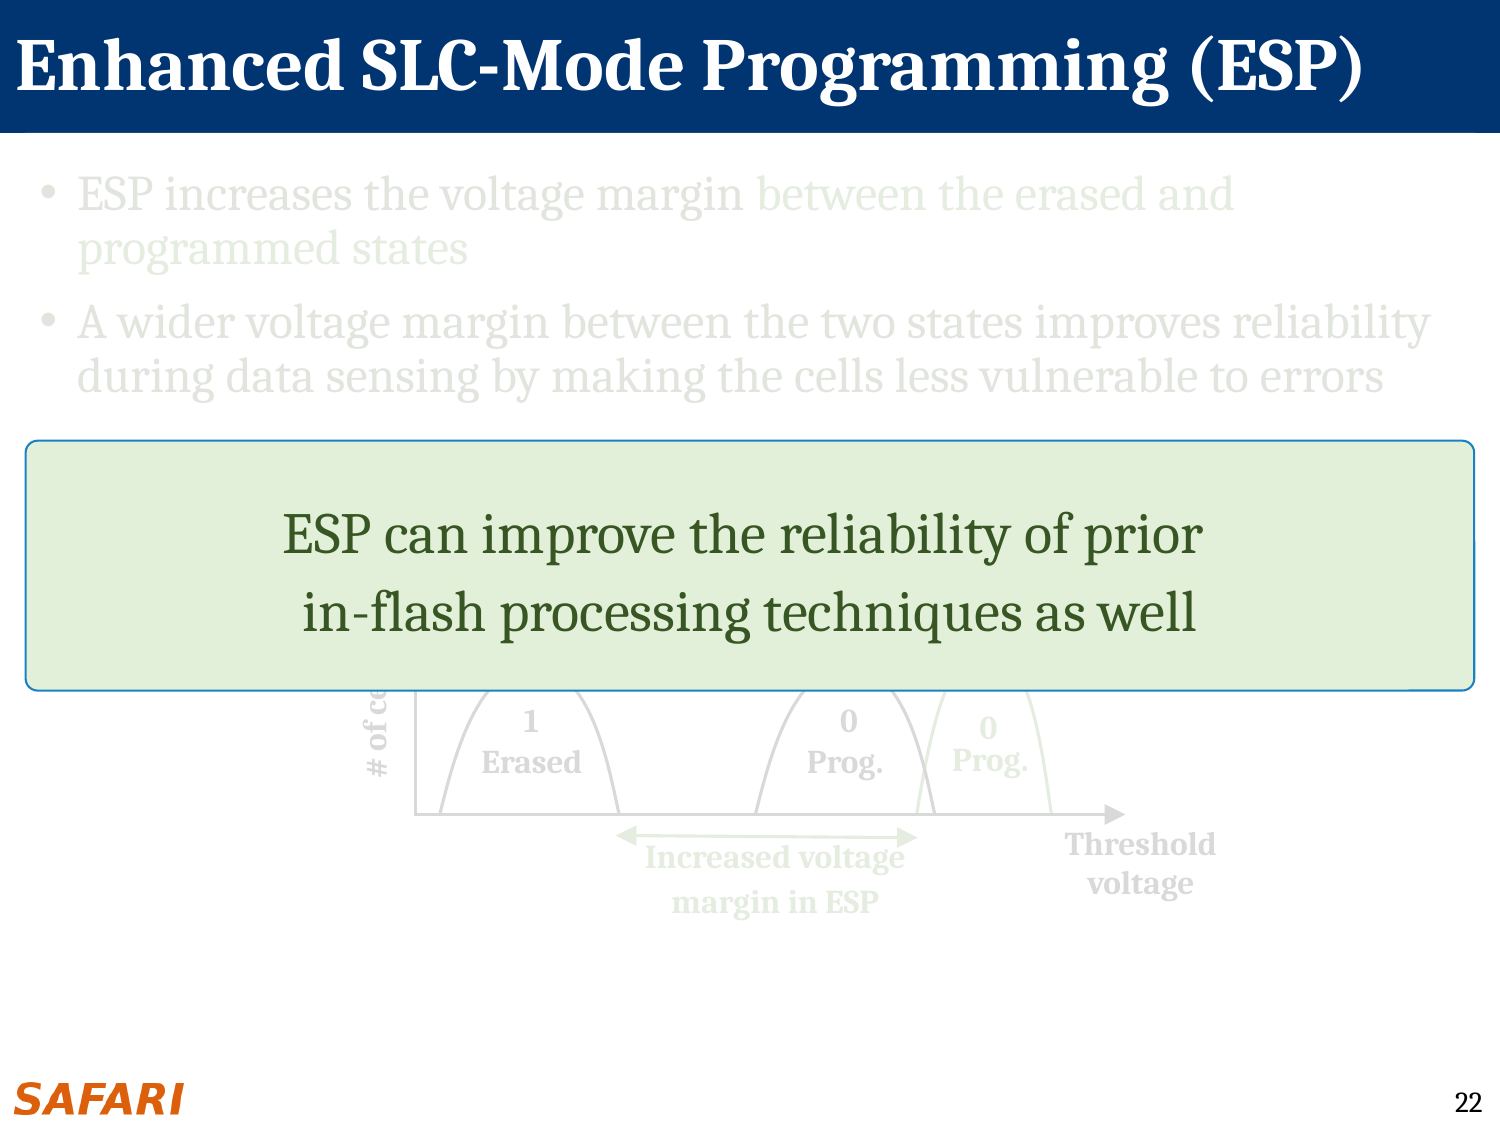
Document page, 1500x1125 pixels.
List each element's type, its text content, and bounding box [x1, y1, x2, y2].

text_box ESP can improve the reliability of prior in-flash processing techniques as well [25, 440, 1475, 691]
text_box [353, 584, 1258, 902]
text_box 22 [1366, 1075, 1498, 1125]
text_box [24, 132, 1476, 1037]
title Enhanced SLC-Mode Programming (ESP) [0, 0, 1500, 133]
picture [12, 1073, 190, 1125]
